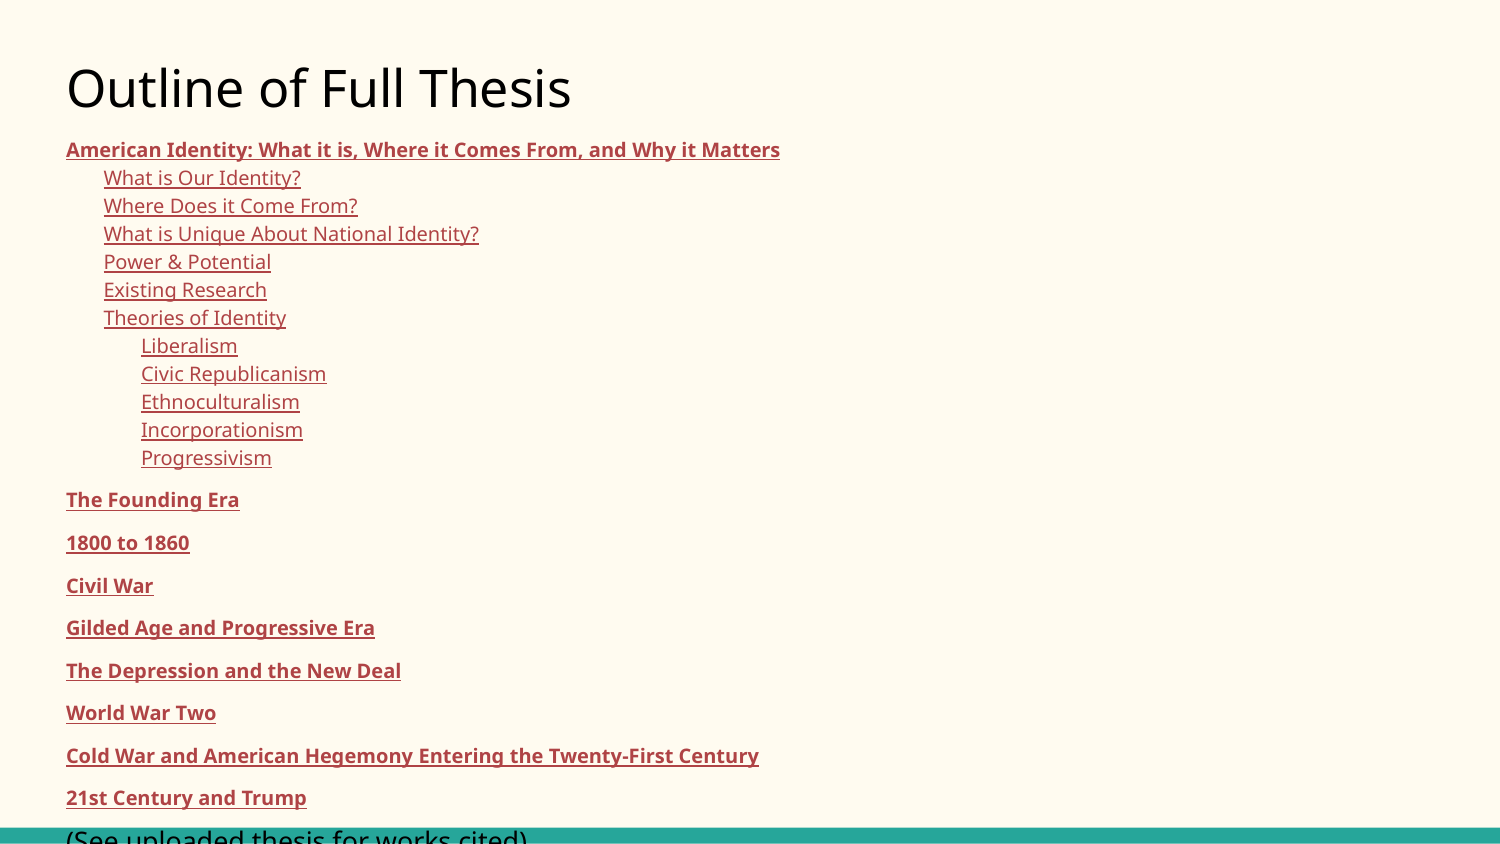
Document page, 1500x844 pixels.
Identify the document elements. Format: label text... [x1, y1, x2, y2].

list American Identity: What it is, Where it Comes From, and Why it Matters What is Our Identity? Where Does it Come From? What is Unique About National Identity? Power & Potential Existing Research Theories of Identity Liberalism Civic Republicanism Ethnoculturalism Incorporationism Progressivism The Founding Era 1800 to 1860 Civil War Gilded Age and Progressive Era The Depression and the New Deal World War Two Cold War and American Hegemony Entering the Twenty-First Century 21st Century and Trump (See uploaded thesis for works cited) [51, 125, 1449, 818]
title Outline of Full Thesis [51, 37, 1449, 125]
